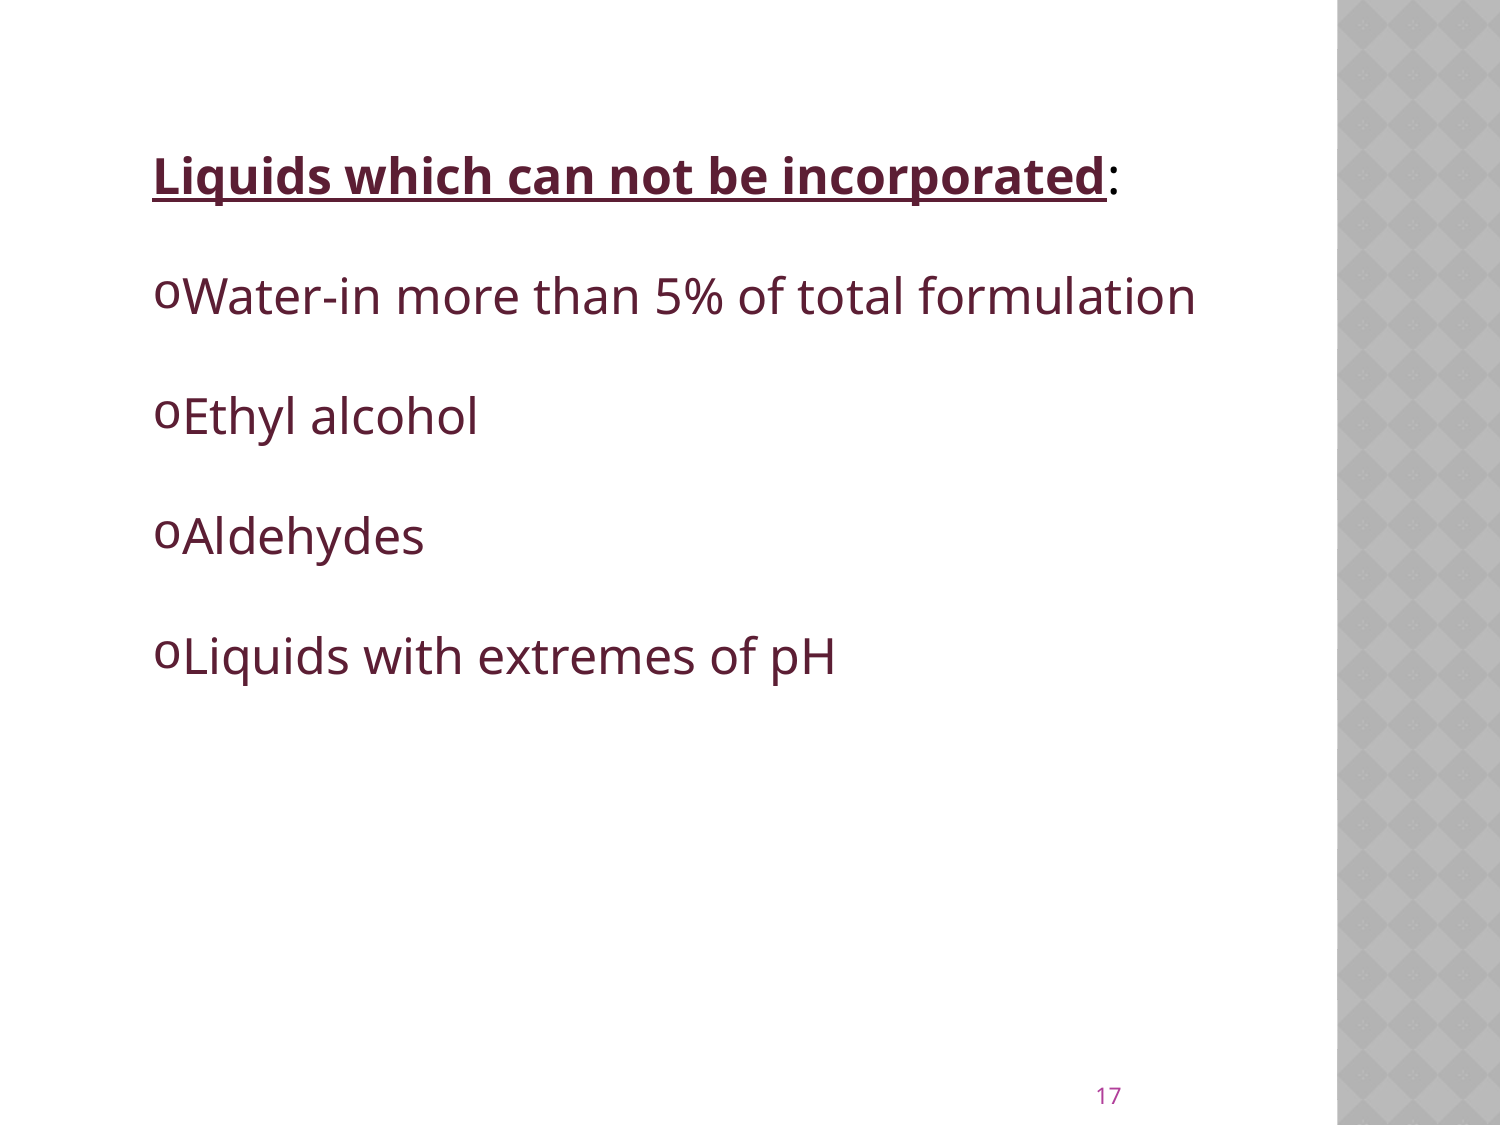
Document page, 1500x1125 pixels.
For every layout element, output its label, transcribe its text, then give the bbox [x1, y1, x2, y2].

slide_number 17 [1025, 1075, 1122, 1113]
text_box Liquids which can not be incorporated: Water-in more than 5% of total formulation Ethyl alcohol Aldehydes Liquids with extremes of pH [137, 137, 1238, 873]
